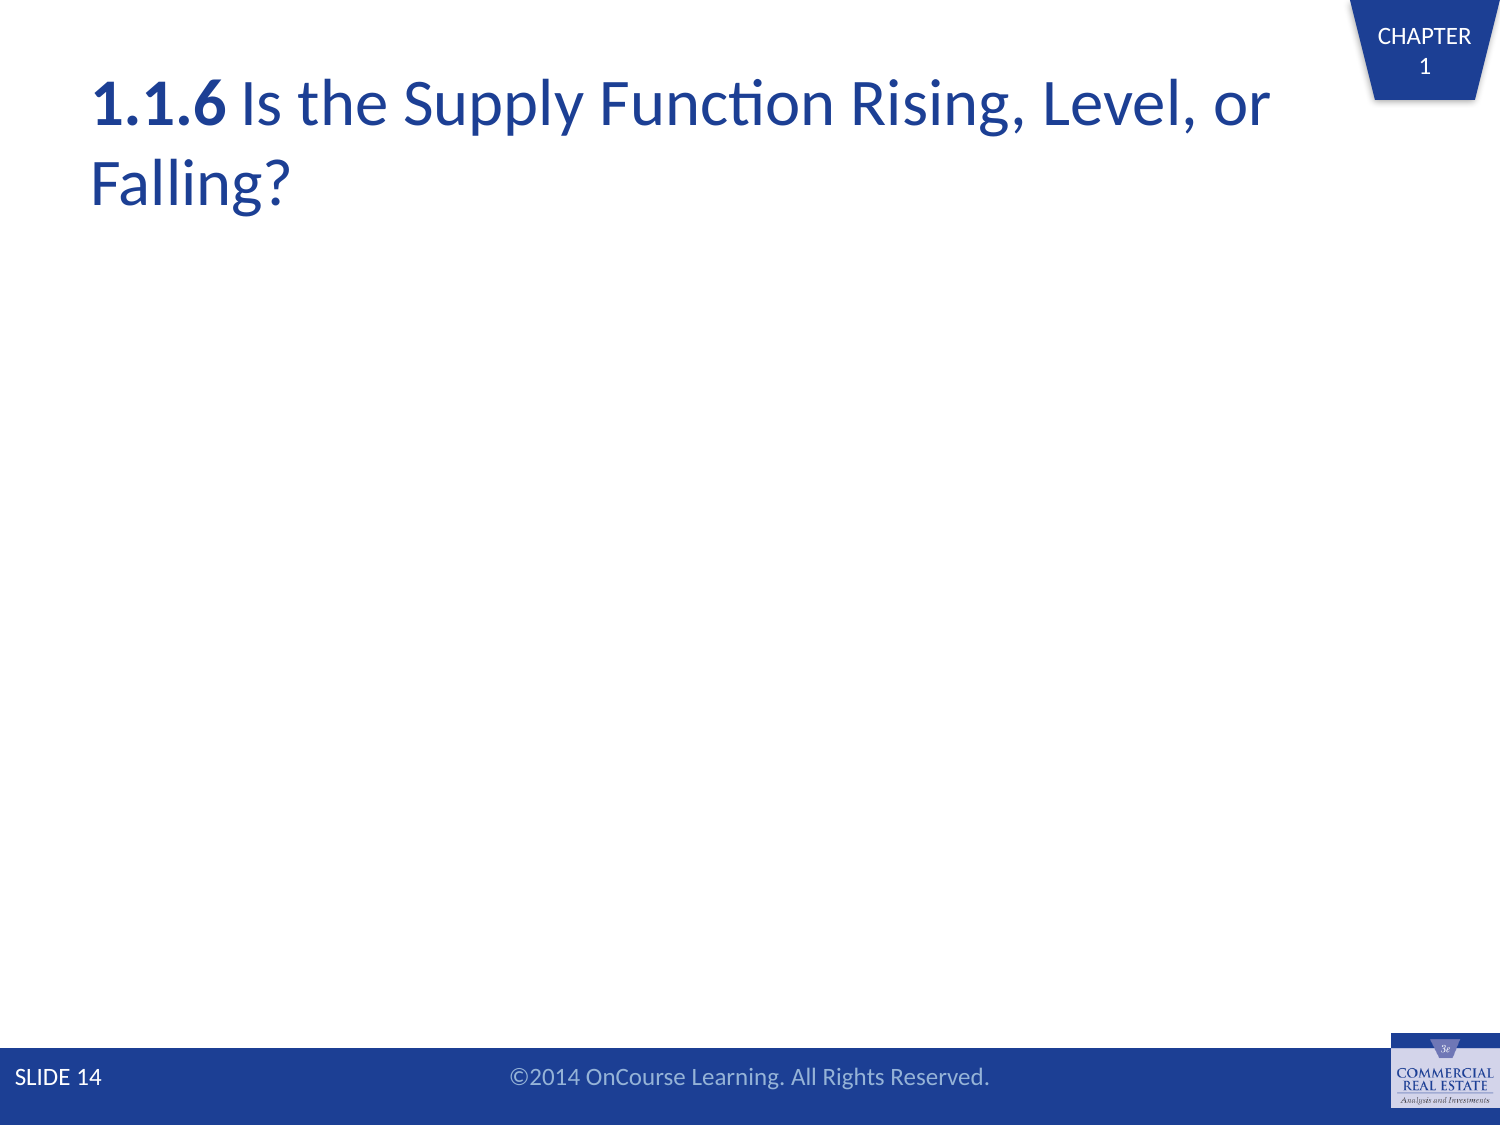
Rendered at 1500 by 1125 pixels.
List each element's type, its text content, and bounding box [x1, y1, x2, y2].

title 1.1.6 Is the Supply Function Rising, Level, or Falling? [75, 45, 1350, 233]
picture [1391, 1033, 1500, 1108]
slide_number SLIDE 14 [0, 1052, 350, 1113]
